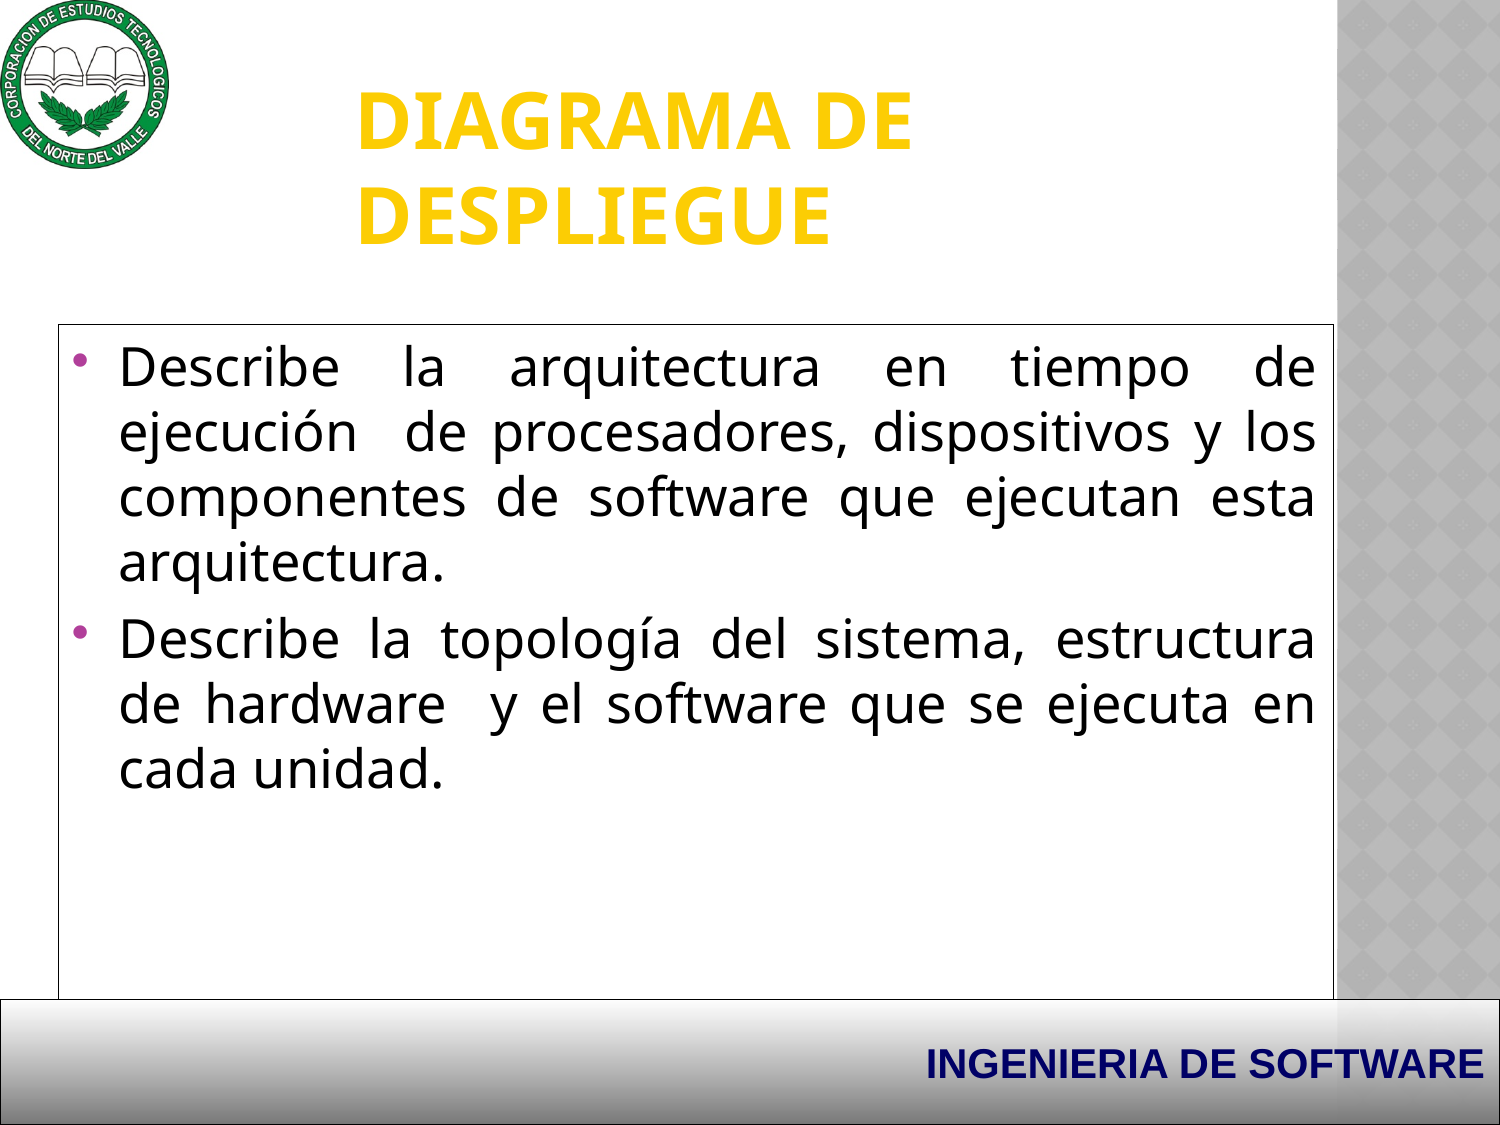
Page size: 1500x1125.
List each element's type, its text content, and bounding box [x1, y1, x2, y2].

picture [0, 0, 169, 169]
title Diagrama de Despliegue [339, 62, 1353, 250]
list Describe la arquitectura en tiempo de ejecución de procesadores, dispositivos y los componentes de software que ejecutan esta arquitectura. Describe la topología del sistema, estructura de hardware y el software que se ejecuta en cada unidad. [58, 324, 1334, 1000]
